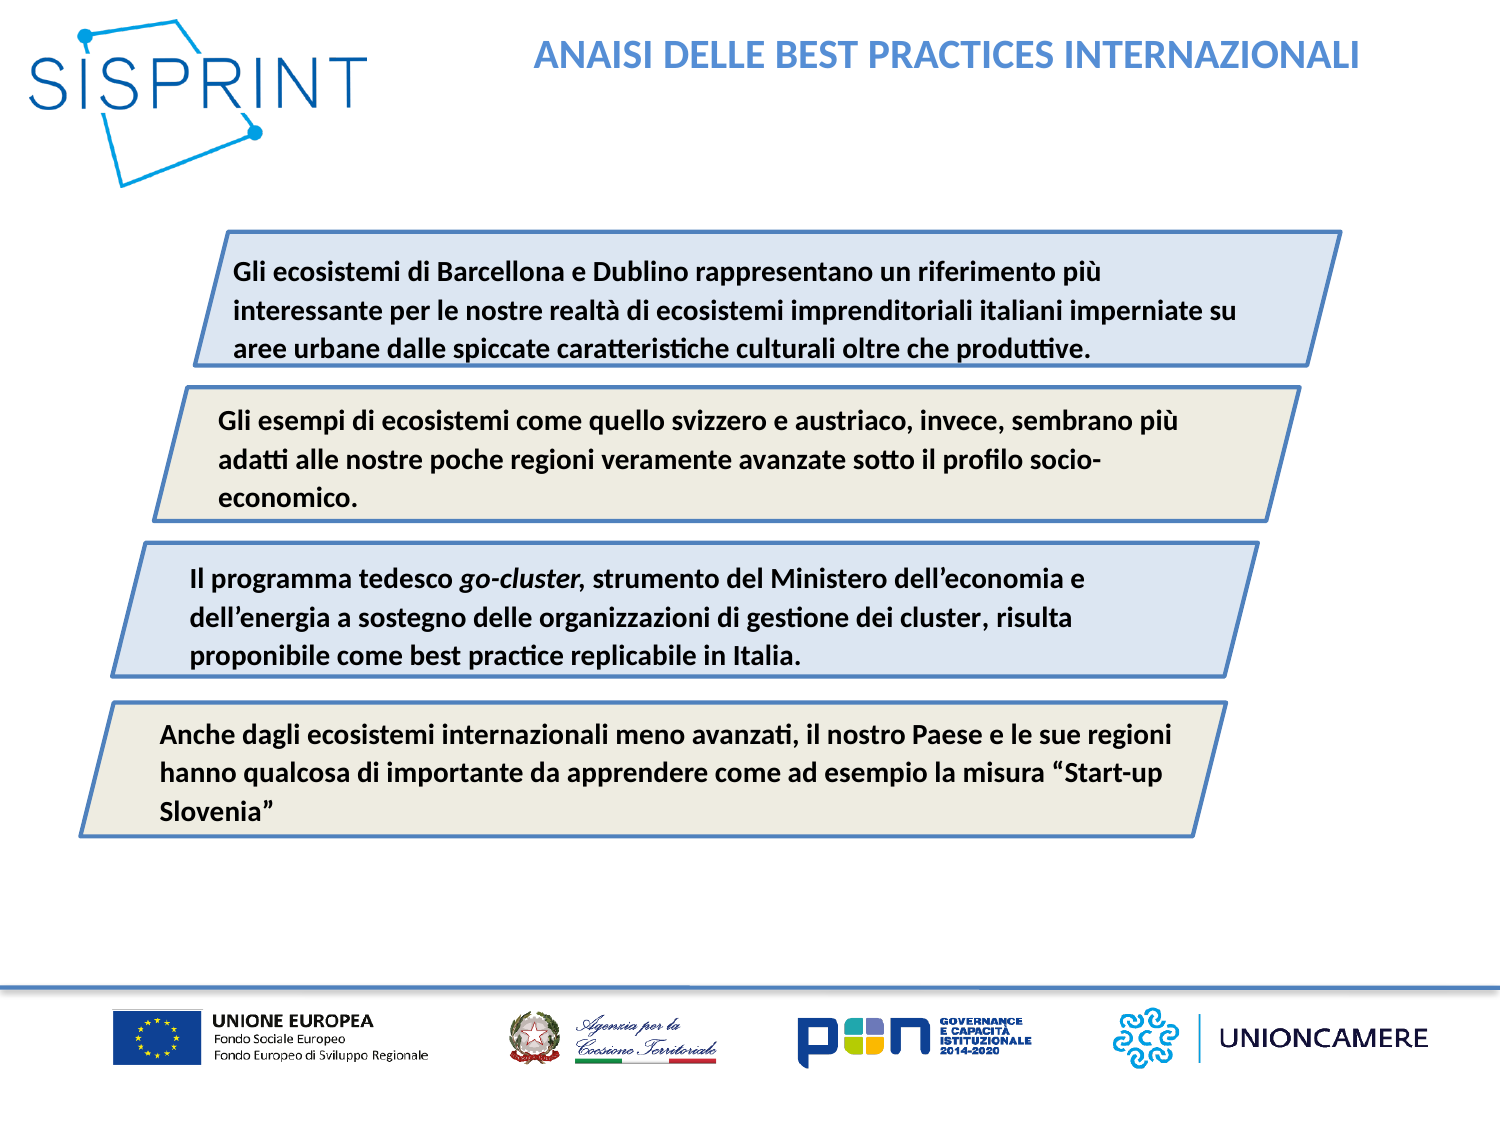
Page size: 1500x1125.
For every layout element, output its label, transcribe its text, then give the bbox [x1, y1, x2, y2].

text_box [223, 229, 1343, 368]
text_box Anche dagli ecosistemi internazionali meno avanzati, il nostro Paese e le sue regioni hanno qualcosa di importante da apprendere come ad esempio la misura “Start-up Slovenia” [144, 704, 1197, 835]
text_box [110, 540, 1260, 679]
text_box Gli esempi di ecosistemi come quello svizzero e austriaco, invece, sembrano più adatti alle nostre poche regioni veramente avanzate sotto il profilo socio-economico. [203, 390, 1255, 540]
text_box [0, 947, 1500, 1125]
text_box Il programma tedesco go-cluster, strumento del Ministero dell’economia e dell’energia a sostegno delle organizzazioni di gestione dei cluster, risulta proponibile come best practice replicabile in Italia. [174, 548, 1227, 679]
text_box ANAISI DELLE BEST PRACTICES INTERNAZIONALI [368, 19, 1376, 84]
picture [29, 18, 367, 189]
text_box [192, 263, 218, 368]
text_box [78, 700, 1229, 839]
text_box Gli ecosistemi di Barcellona e Dublino rappresentano un riferimento più interessante per le nostre realtà di ecosistemi imprenditoriali italiani imperniate su aree urbane dalle spiccate caratteristiche culturali oltre che produttive. [218, 241, 1270, 372]
text_box [151, 385, 1302, 524]
